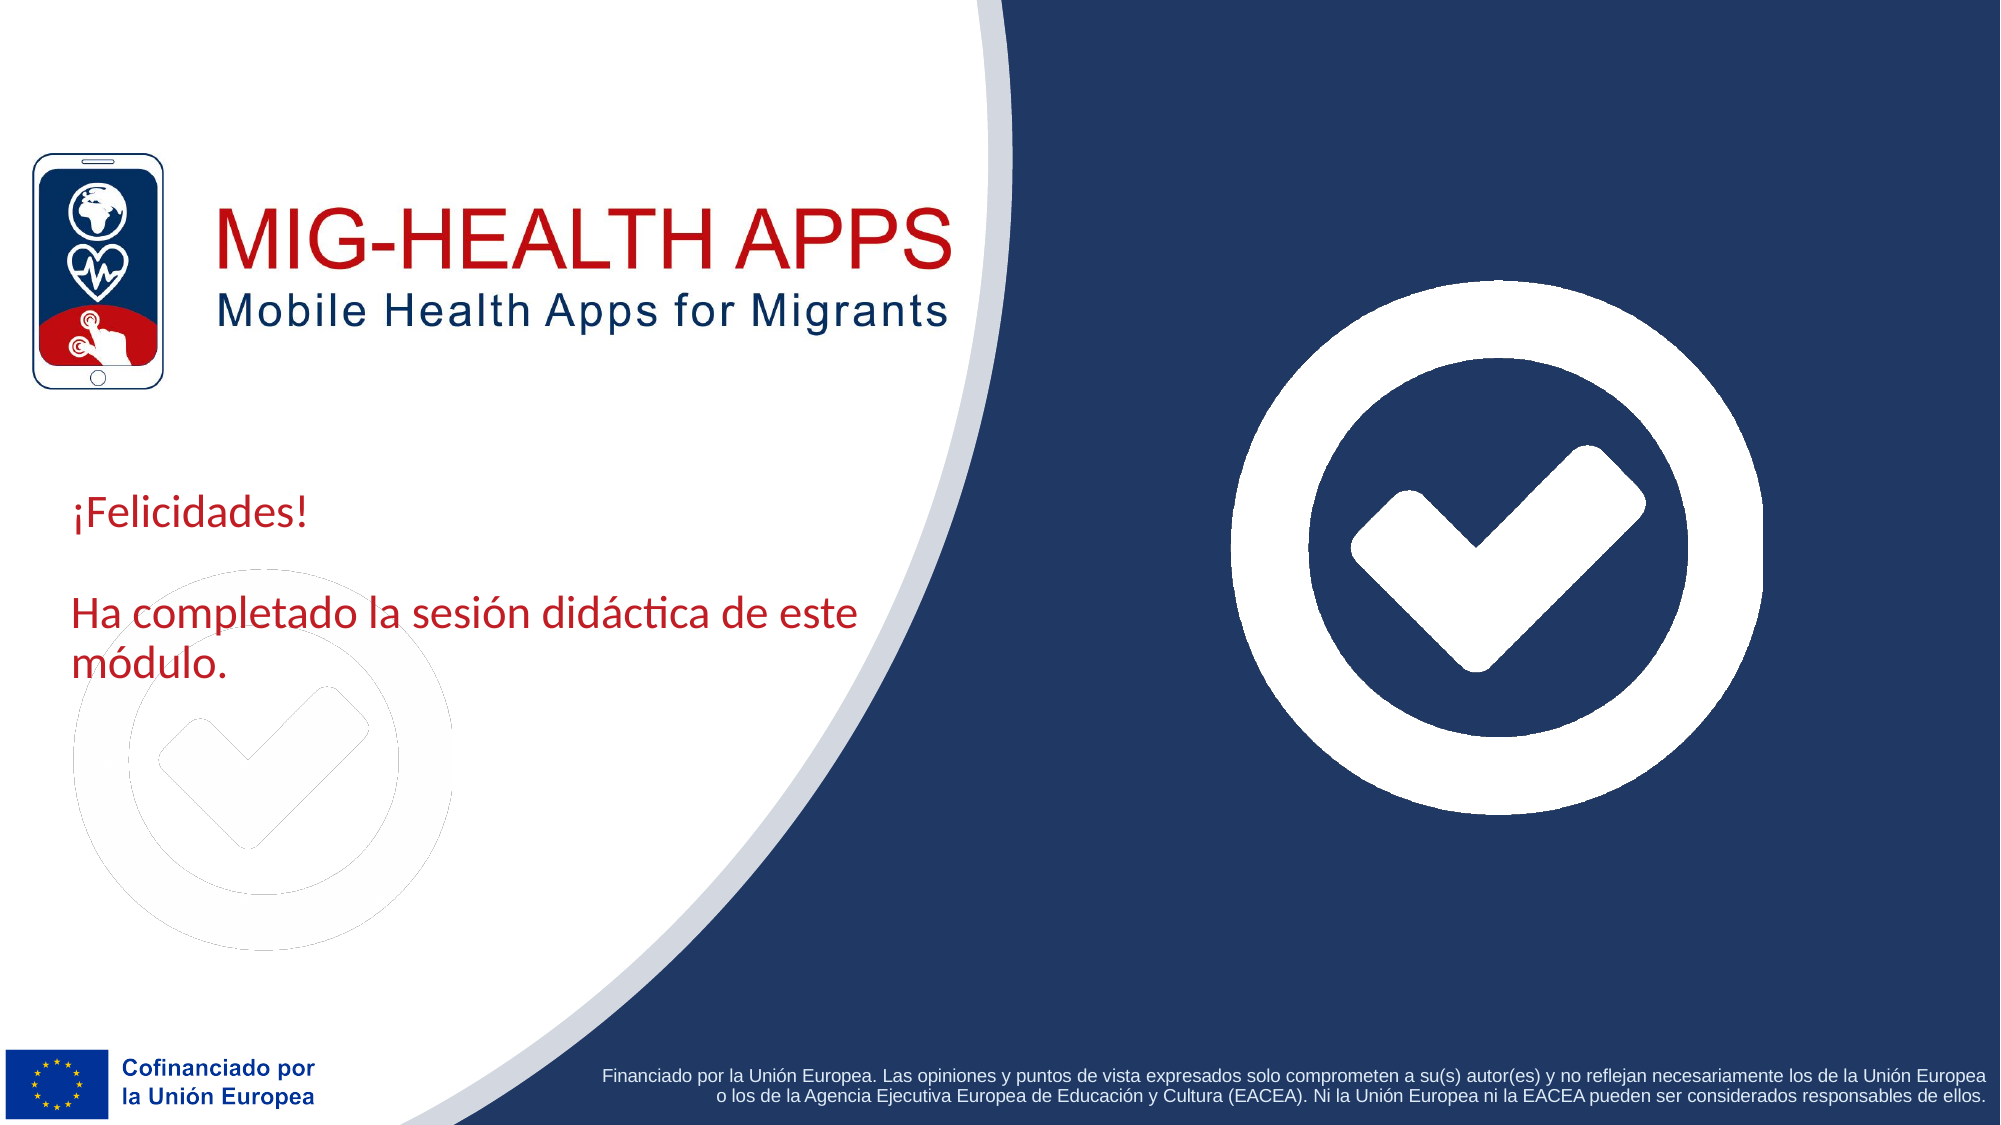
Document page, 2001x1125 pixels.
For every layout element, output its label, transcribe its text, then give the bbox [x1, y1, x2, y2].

picture [1226, 279, 1763, 816]
text_box ¡Felicidades! Ha completado la sesión didáctica de este módulo. [55, 479, 882, 697]
text_box [0, 0, 989, 1125]
picture [0, 1044, 331, 1125]
text_box Financiado por la Unión Europea. Las opiniones y puntos de vista expresados solo comprometen a su(s) autor(es) y no reflejan necesariamente los de la Unión Europea o los de la Agencia Ejecutiva Europea de Educación y Cultura (EACEA). Ni la Unión Europea ni la EACEA pueden ser considerados responsables de ellos. [579, 1050, 2000, 1124]
picture [70, 569, 452, 951]
text_box [882, 0, 1013, 683]
text_box [402, 697, 874, 1125]
picture [32, 152, 952, 390]
